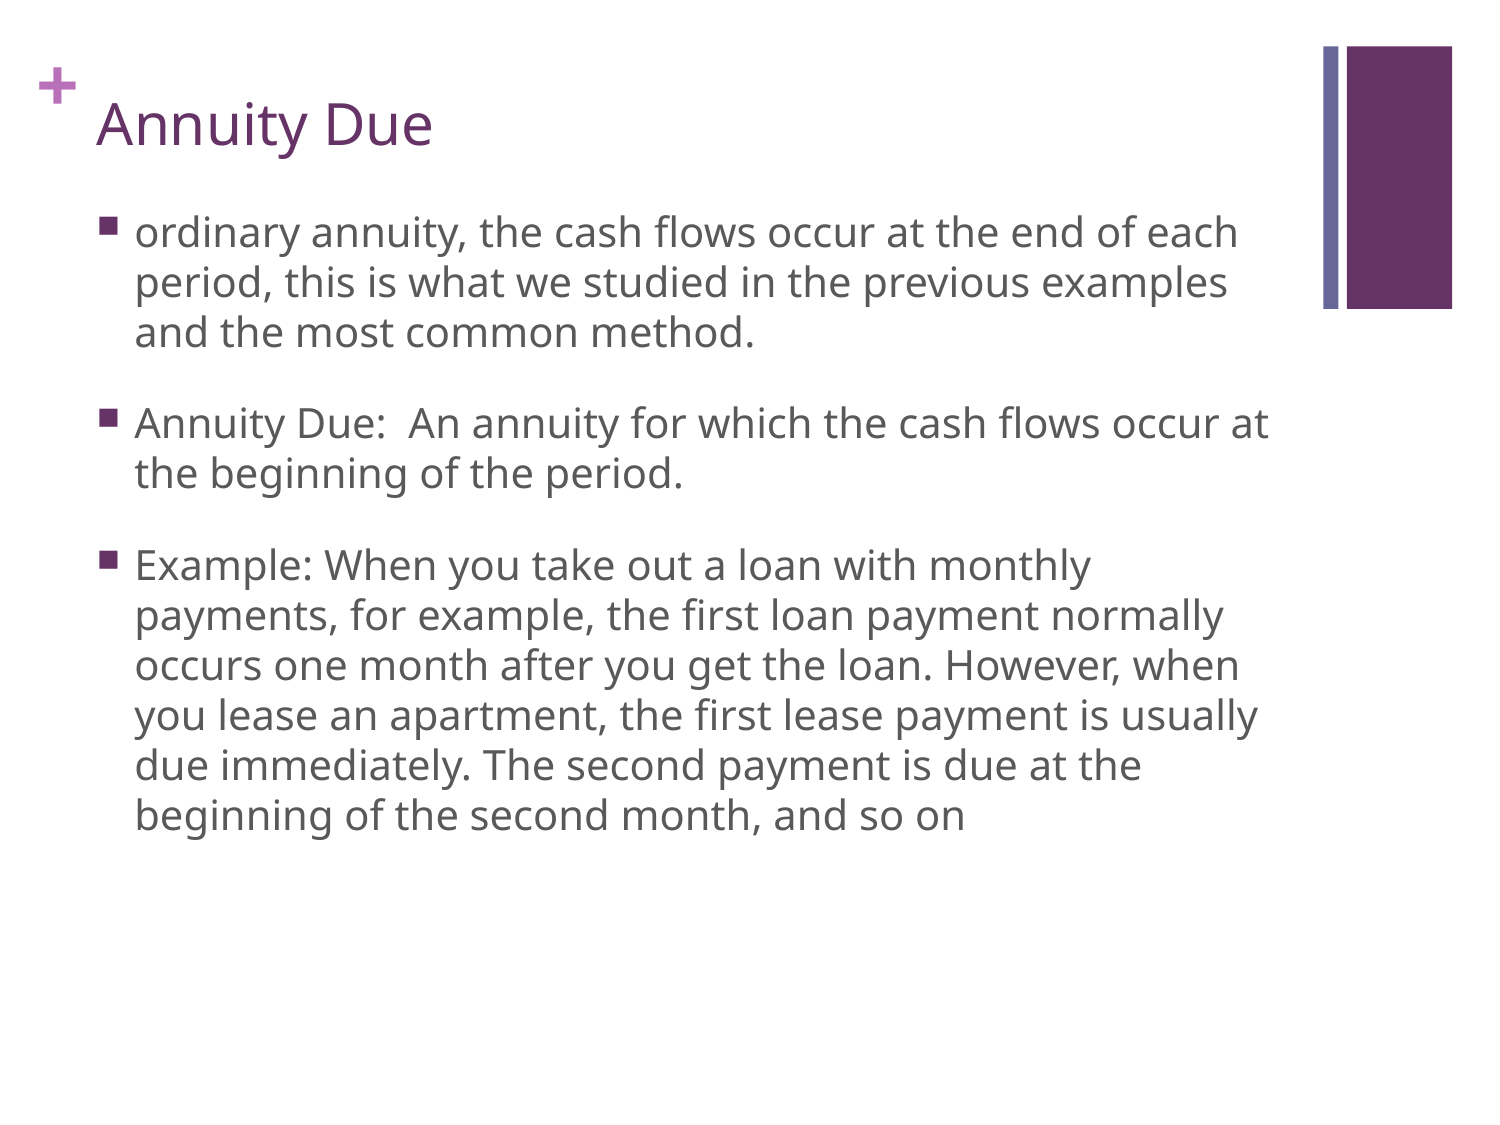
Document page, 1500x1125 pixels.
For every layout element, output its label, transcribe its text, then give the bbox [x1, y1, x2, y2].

title Annuity Due [81, 79, 1322, 184]
list ordinary annuity, the cash flows occur at the end of each period, this is what we studied in the previous examples and the most common method. Annuity Due: An annuity for which the cash flows occur at the beginning of the period. Example: When you take out a loan with monthly payments, for example, the first loan payment normally occurs one month after you get the loan. However, when you lease an apartment, the first lease payment is usually due immediately. The second payment is due at the beginning of the second month, and so on [81, 198, 1322, 1005]
